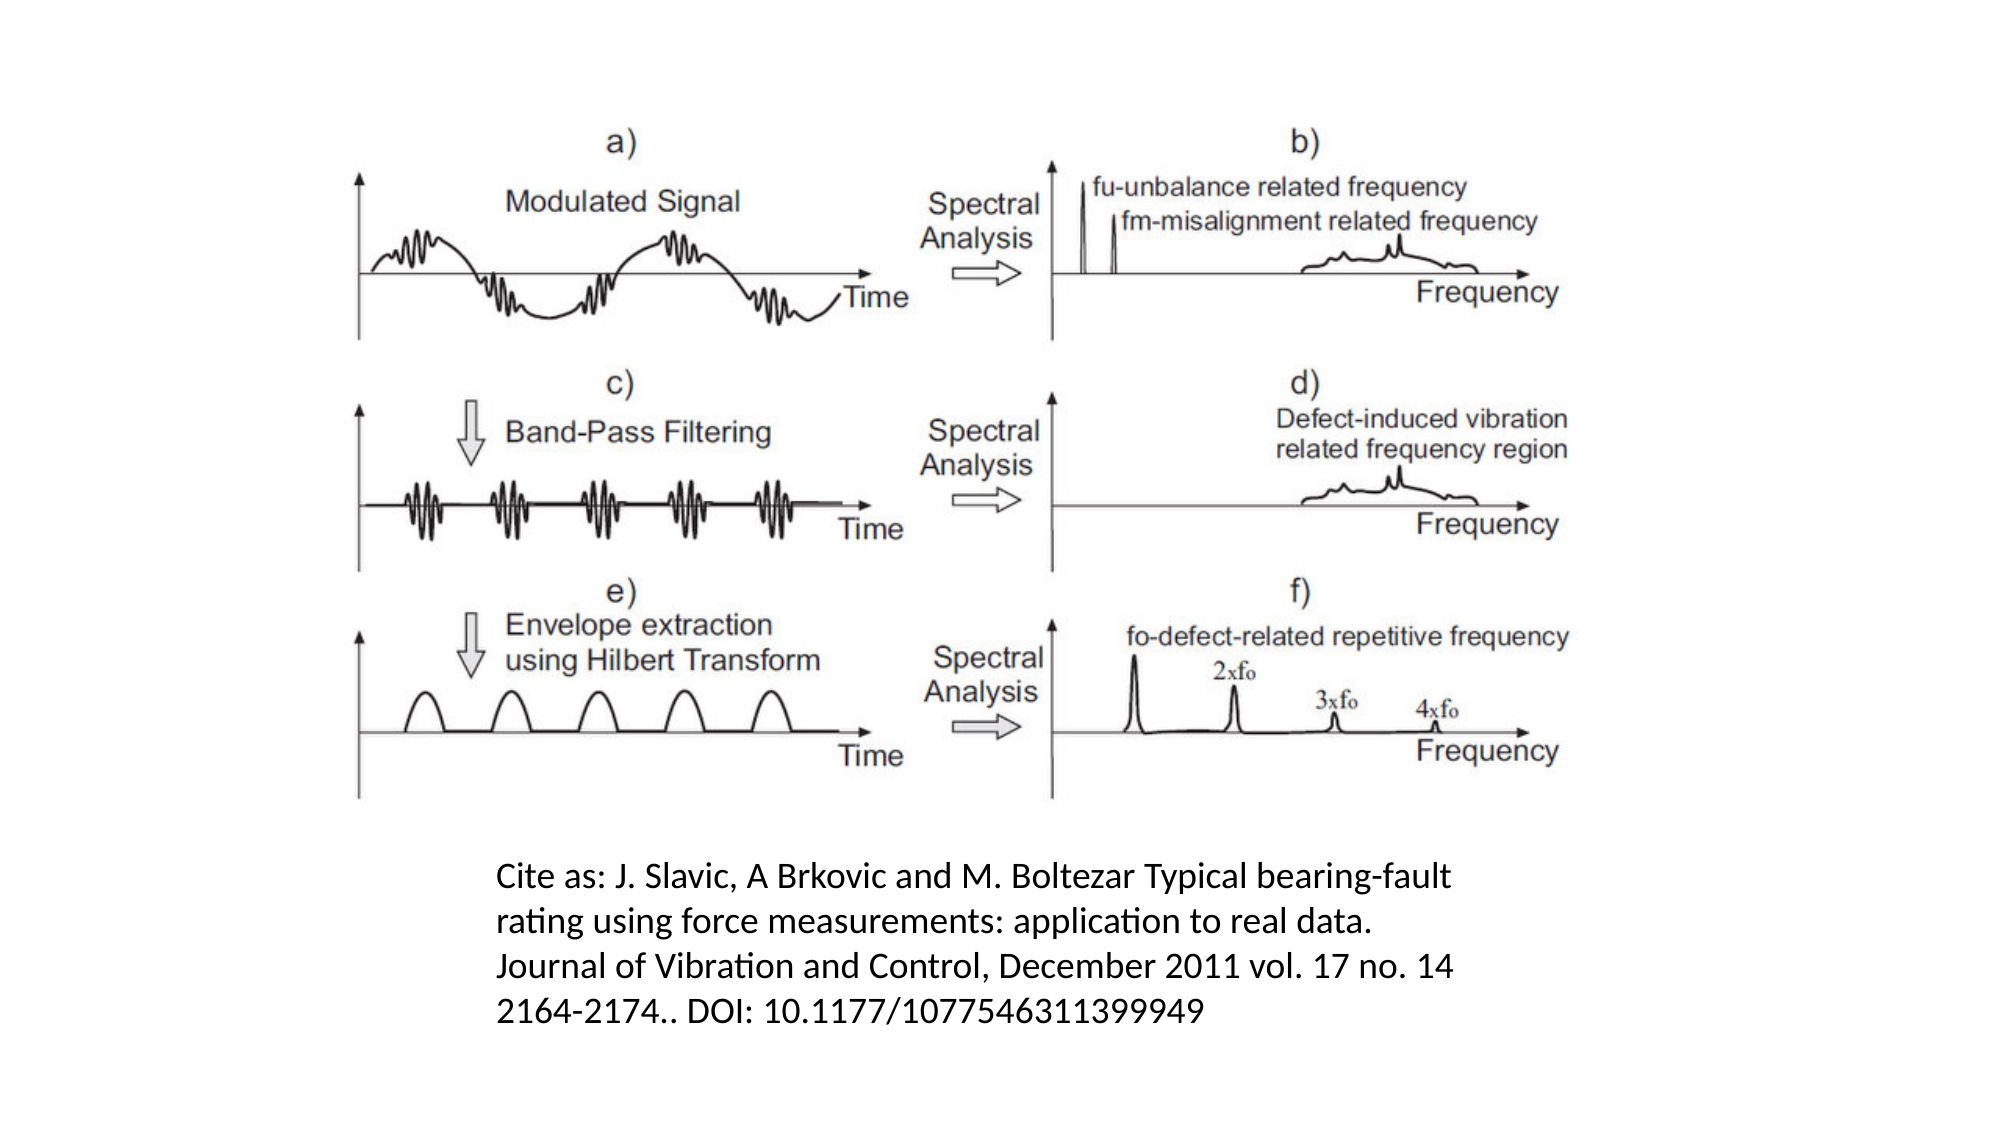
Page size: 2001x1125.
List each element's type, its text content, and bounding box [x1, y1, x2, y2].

picture [330, 65, 1581, 858]
text_box Cite as: J. Slavic, A Brkovic and M. Boltezar Typical bearing-fault rating using force measurements: application to real data. Journal of Vibration and Control, December 2011 vol. 17 no. 14 2164-2174.. DOI: 10.1177/1077546311399949 [481, 858, 1482, 1039]
